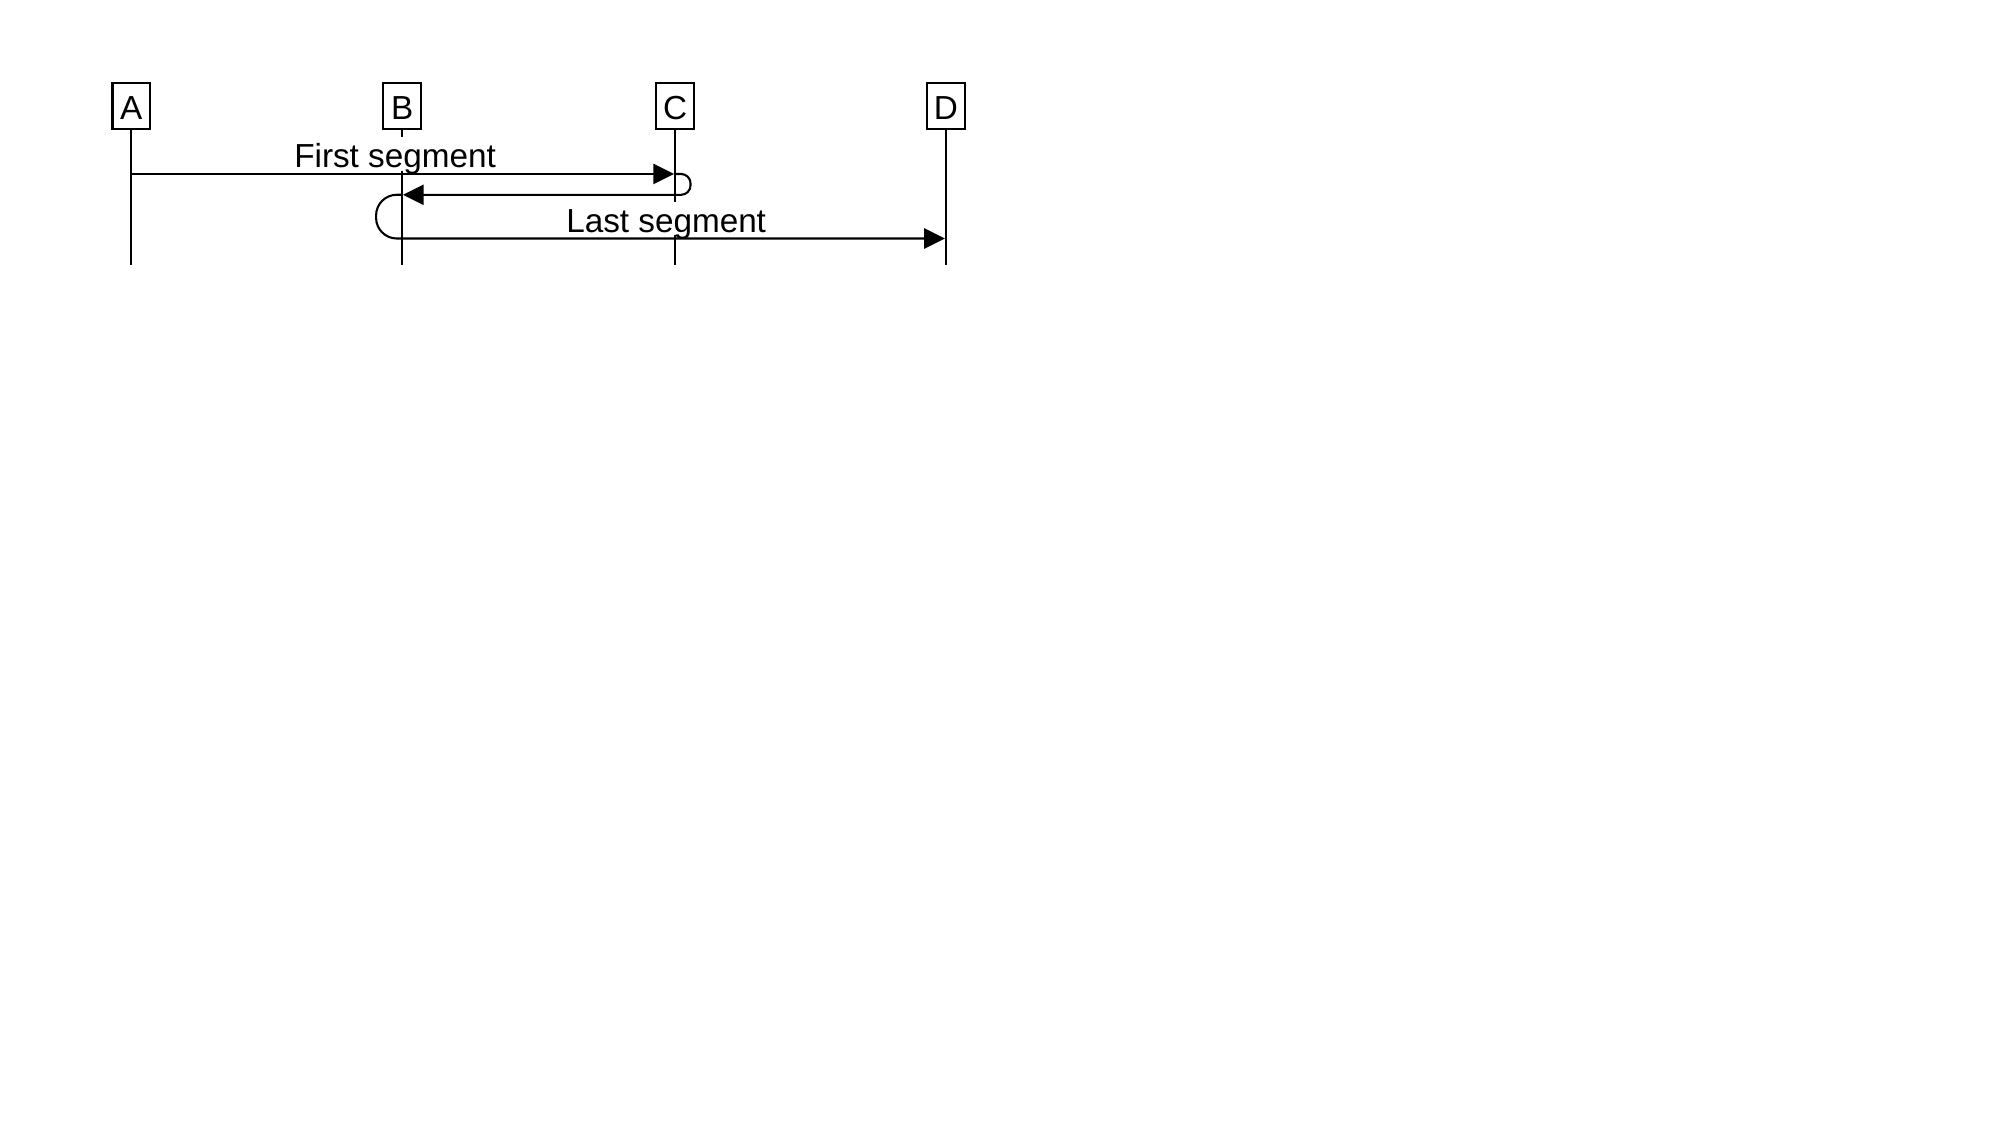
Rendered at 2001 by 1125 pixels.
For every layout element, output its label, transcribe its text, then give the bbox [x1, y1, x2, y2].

text_box B [383, 83, 421, 130]
text_box A [112, 83, 150, 130]
text_box [74, 74, 1007, 265]
text_box Last segment [564, 199, 769, 224]
text_box First segment [292, 135, 499, 173]
text_box D [927, 83, 965, 130]
text_box [403, 194, 945, 249]
text_box C [656, 83, 694, 130]
text_box [375, 194, 402, 240]
text_box [676, 173, 692, 196]
text_box [404, 175, 674, 196]
